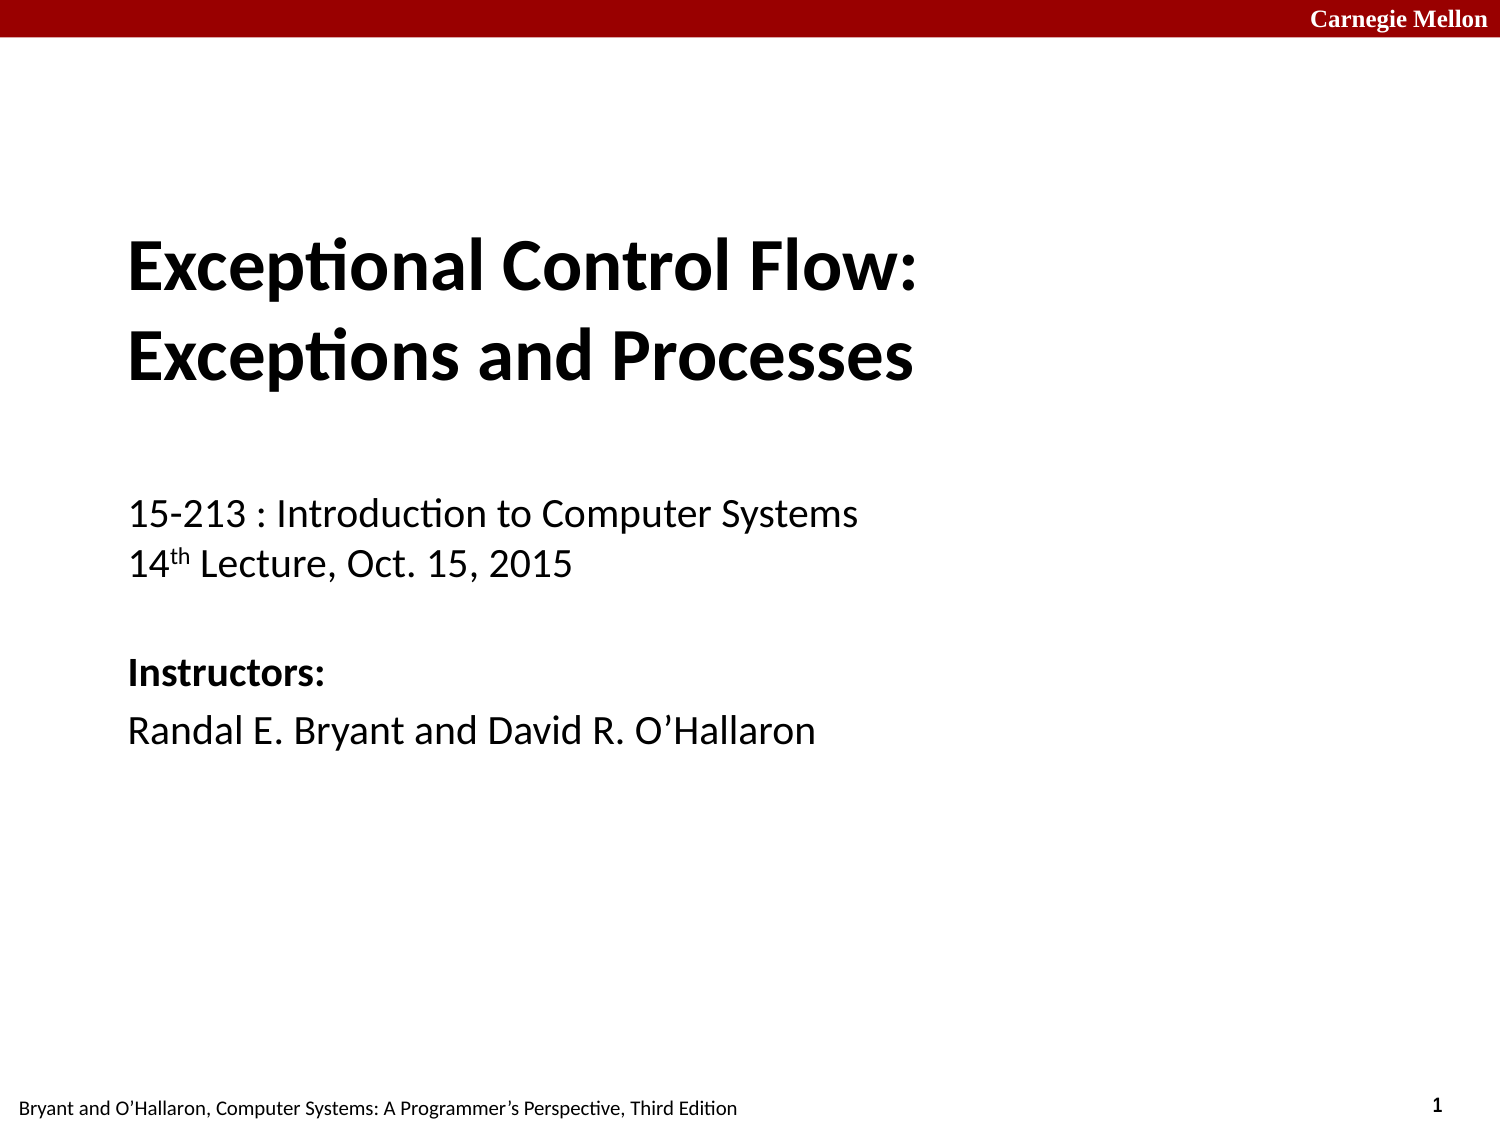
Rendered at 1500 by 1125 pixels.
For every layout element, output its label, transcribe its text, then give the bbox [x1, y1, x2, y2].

subtitle Instructors: Randal E. Bryant and David R. O’Hallaron [112, 637, 1373, 926]
title Exceptional Control Flow: Exceptions and Processes 15-213 : Introduction to Computer Systems 14th Lecture, Oct. 15, 2015 [112, 279, 1388, 522]
